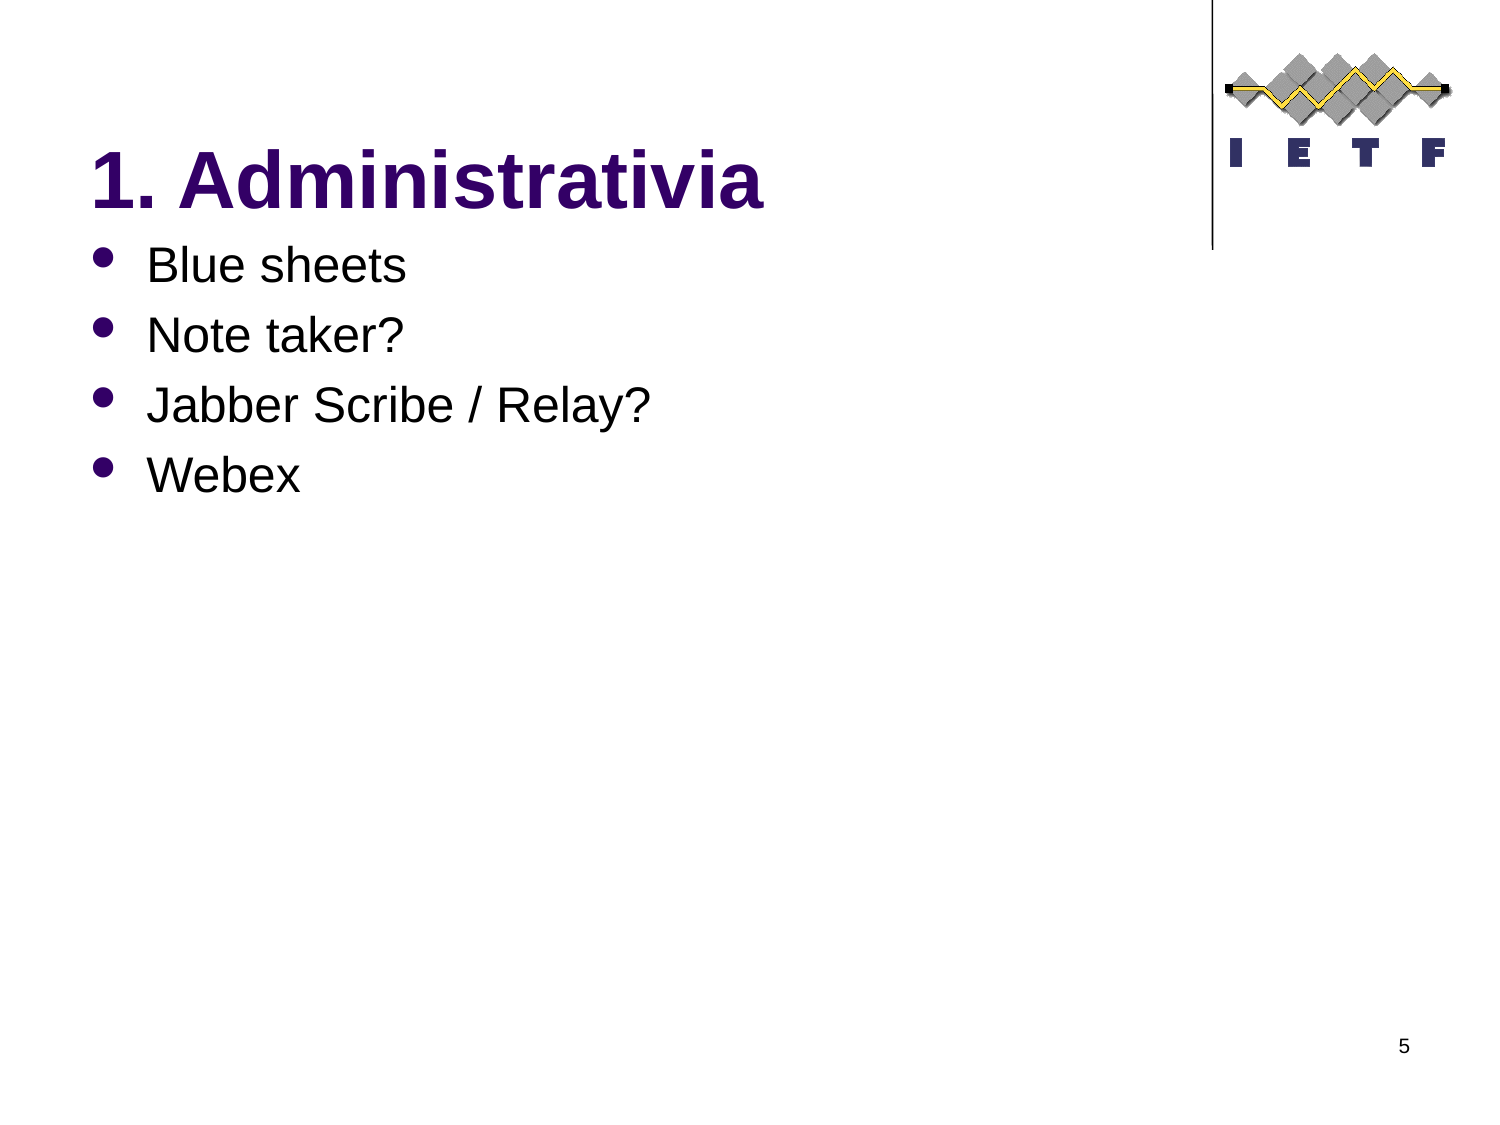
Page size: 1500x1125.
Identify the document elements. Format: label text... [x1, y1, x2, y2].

slide_number 5 [1074, 1024, 1426, 1101]
title 1. Administrativia [74, 19, 1201, 224]
list Blue sheets Note taker? Jabber Scribe / Relay? Webex [74, 224, 1426, 1069]
picture [1212, 37, 1463, 181]
